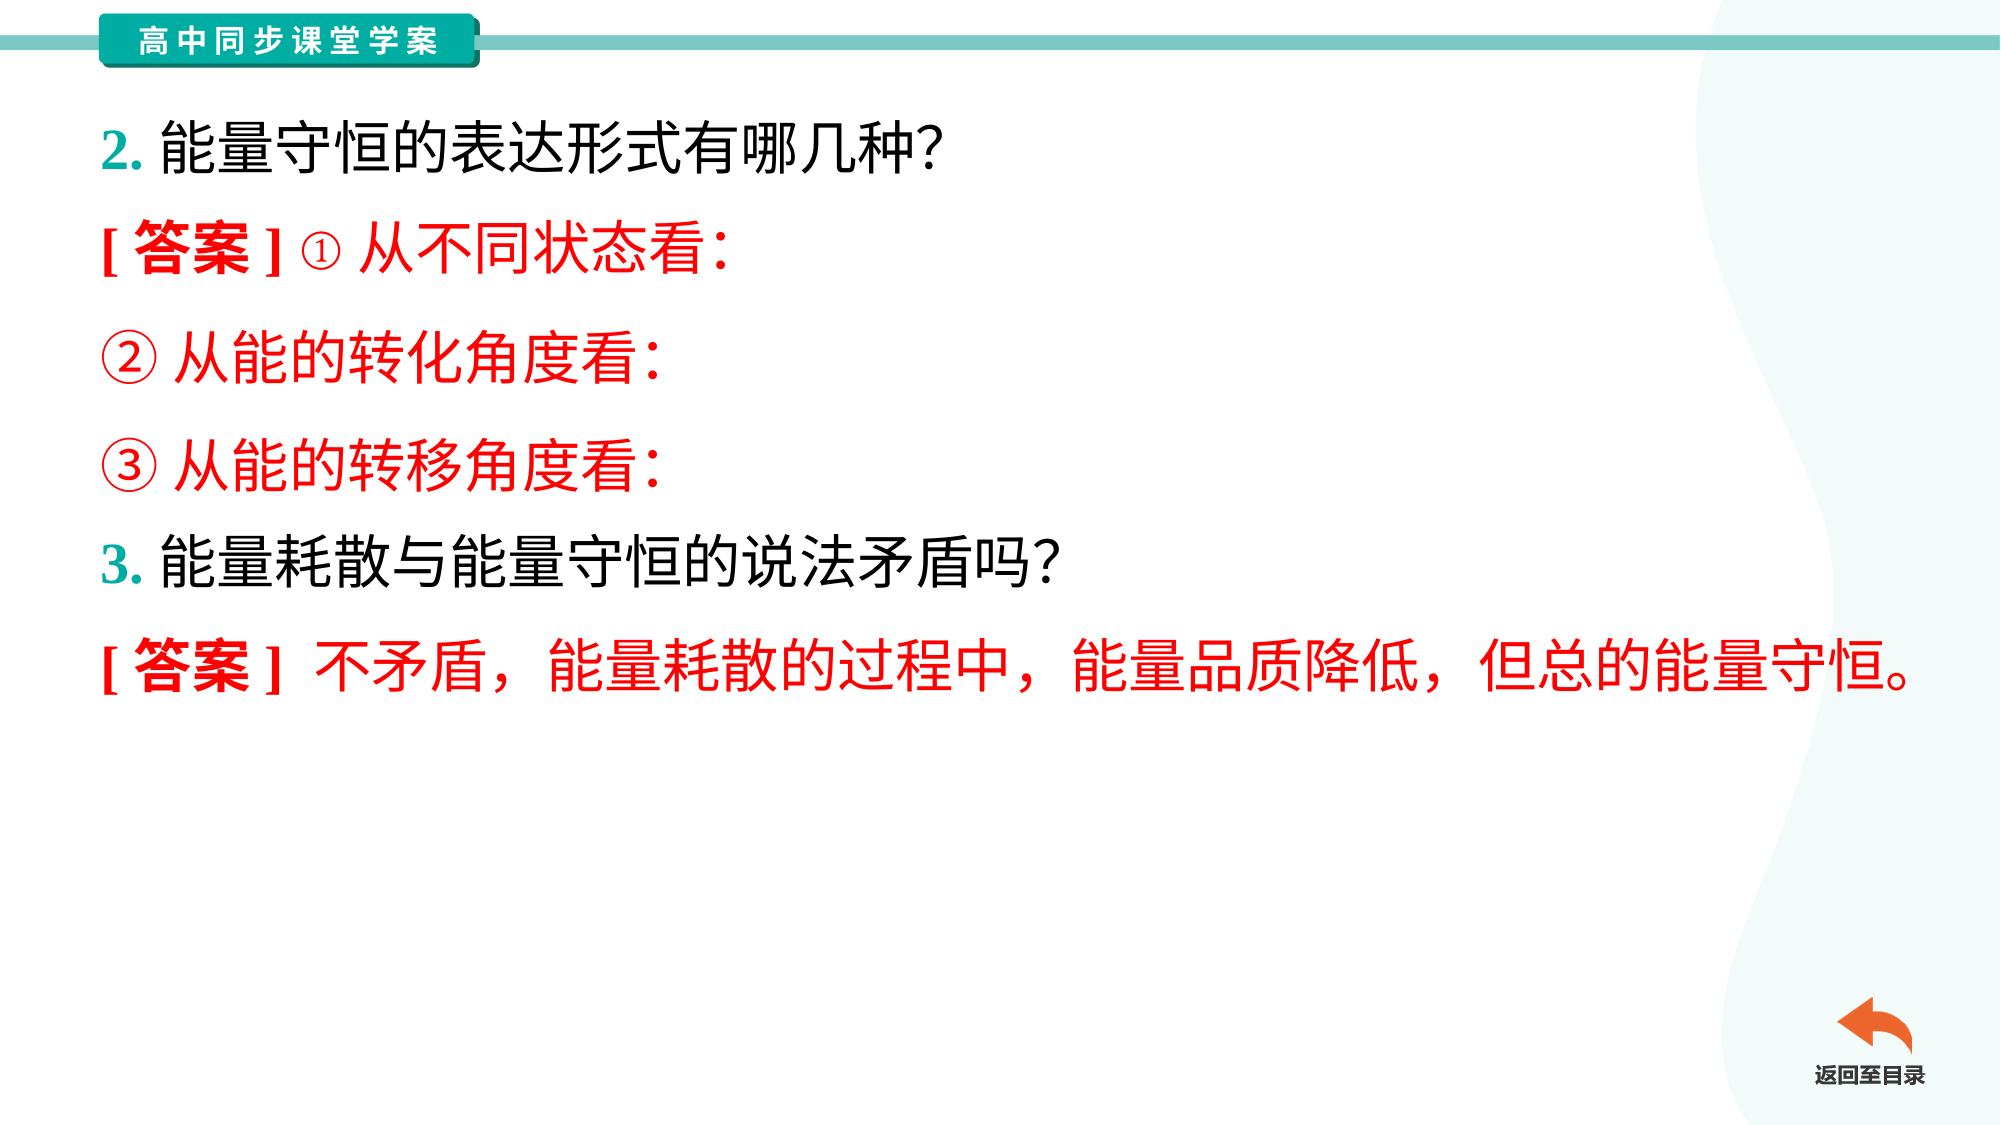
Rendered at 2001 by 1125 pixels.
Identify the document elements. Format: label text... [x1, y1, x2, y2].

text_box 3.能量耗散与能量守恒的说法矛盾吗？ [100, 490, 1899, 585]
text_box [答案] 不矛盾，能量耗散的过程中，能量品质降低，但总的能量守恒。 [100, 596, 1947, 688]
picture [0, 0, 2000, 1125]
text_box 2.能量守恒的表达形式有哪几种？ [100, 76, 1899, 170]
